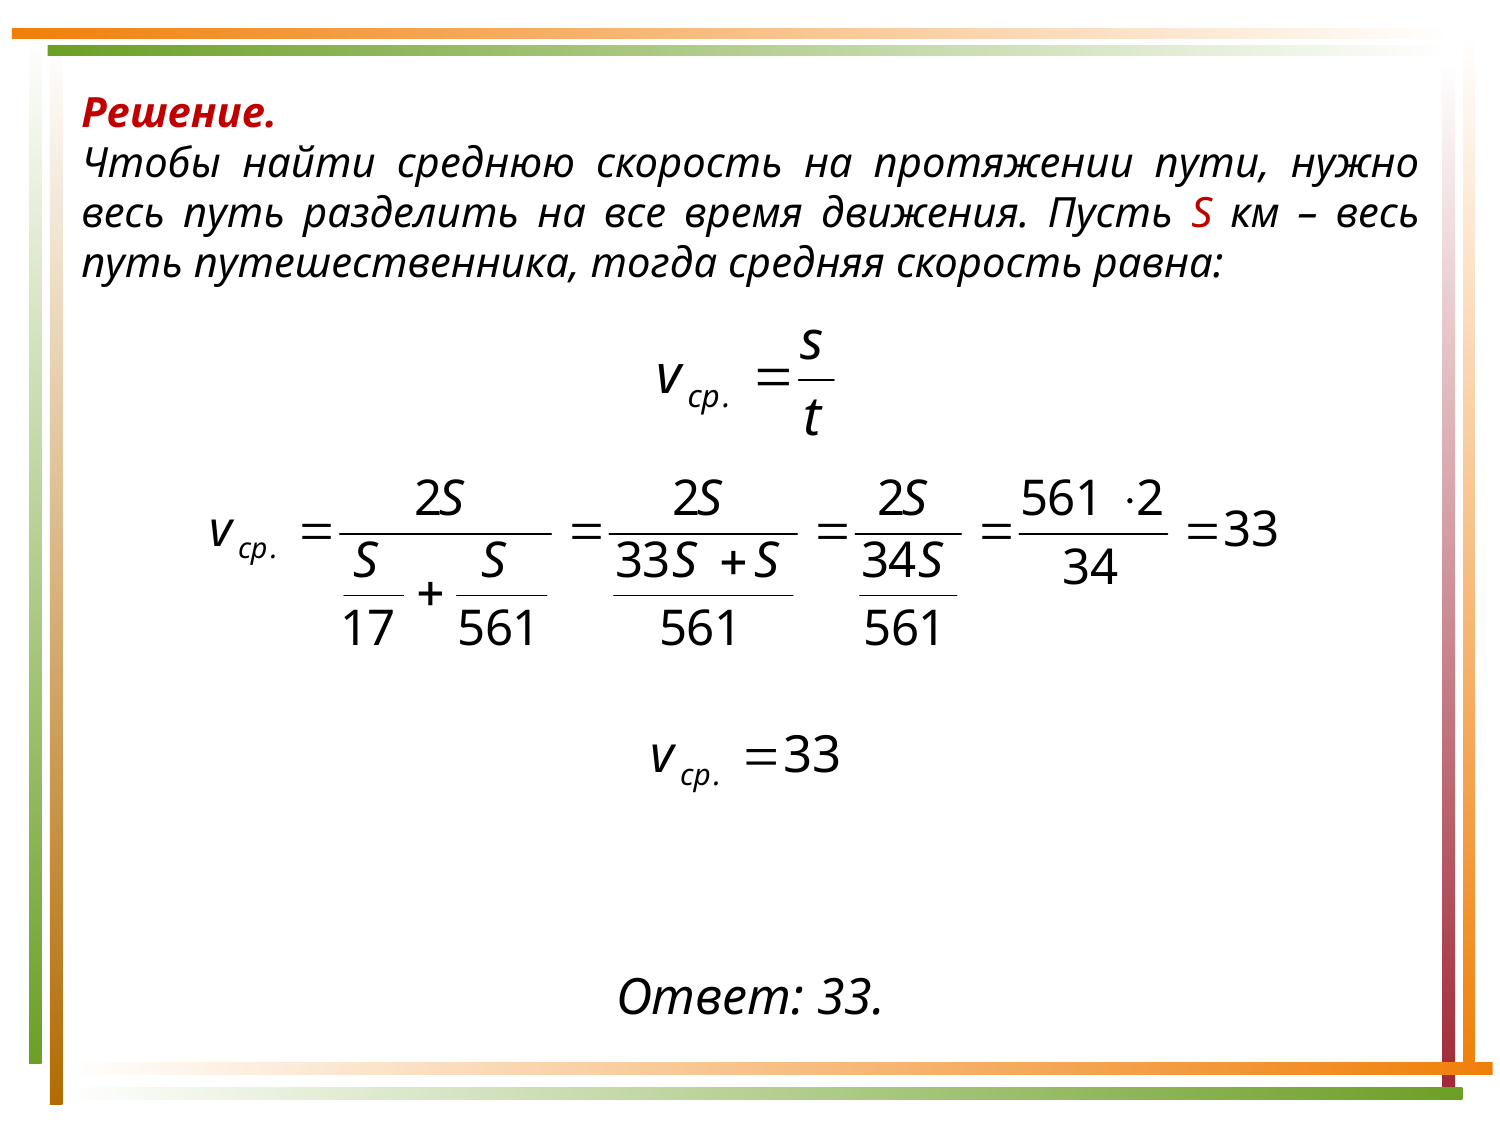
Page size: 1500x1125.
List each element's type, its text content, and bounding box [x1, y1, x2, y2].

text_box [574, 1062, 578, 1075]
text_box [653, 307, 848, 448]
text_box Решение. Чтобы найти среднюю скорость на протяжении пути, нужно весь путь разделить на все время движения. Пусть S км – весь путь путешественника, тогда средняя скорость равна: [66, 78, 1435, 294]
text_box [207, 467, 1294, 658]
text_box Ответ: 33. [601, 957, 900, 1033]
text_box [648, 721, 853, 804]
